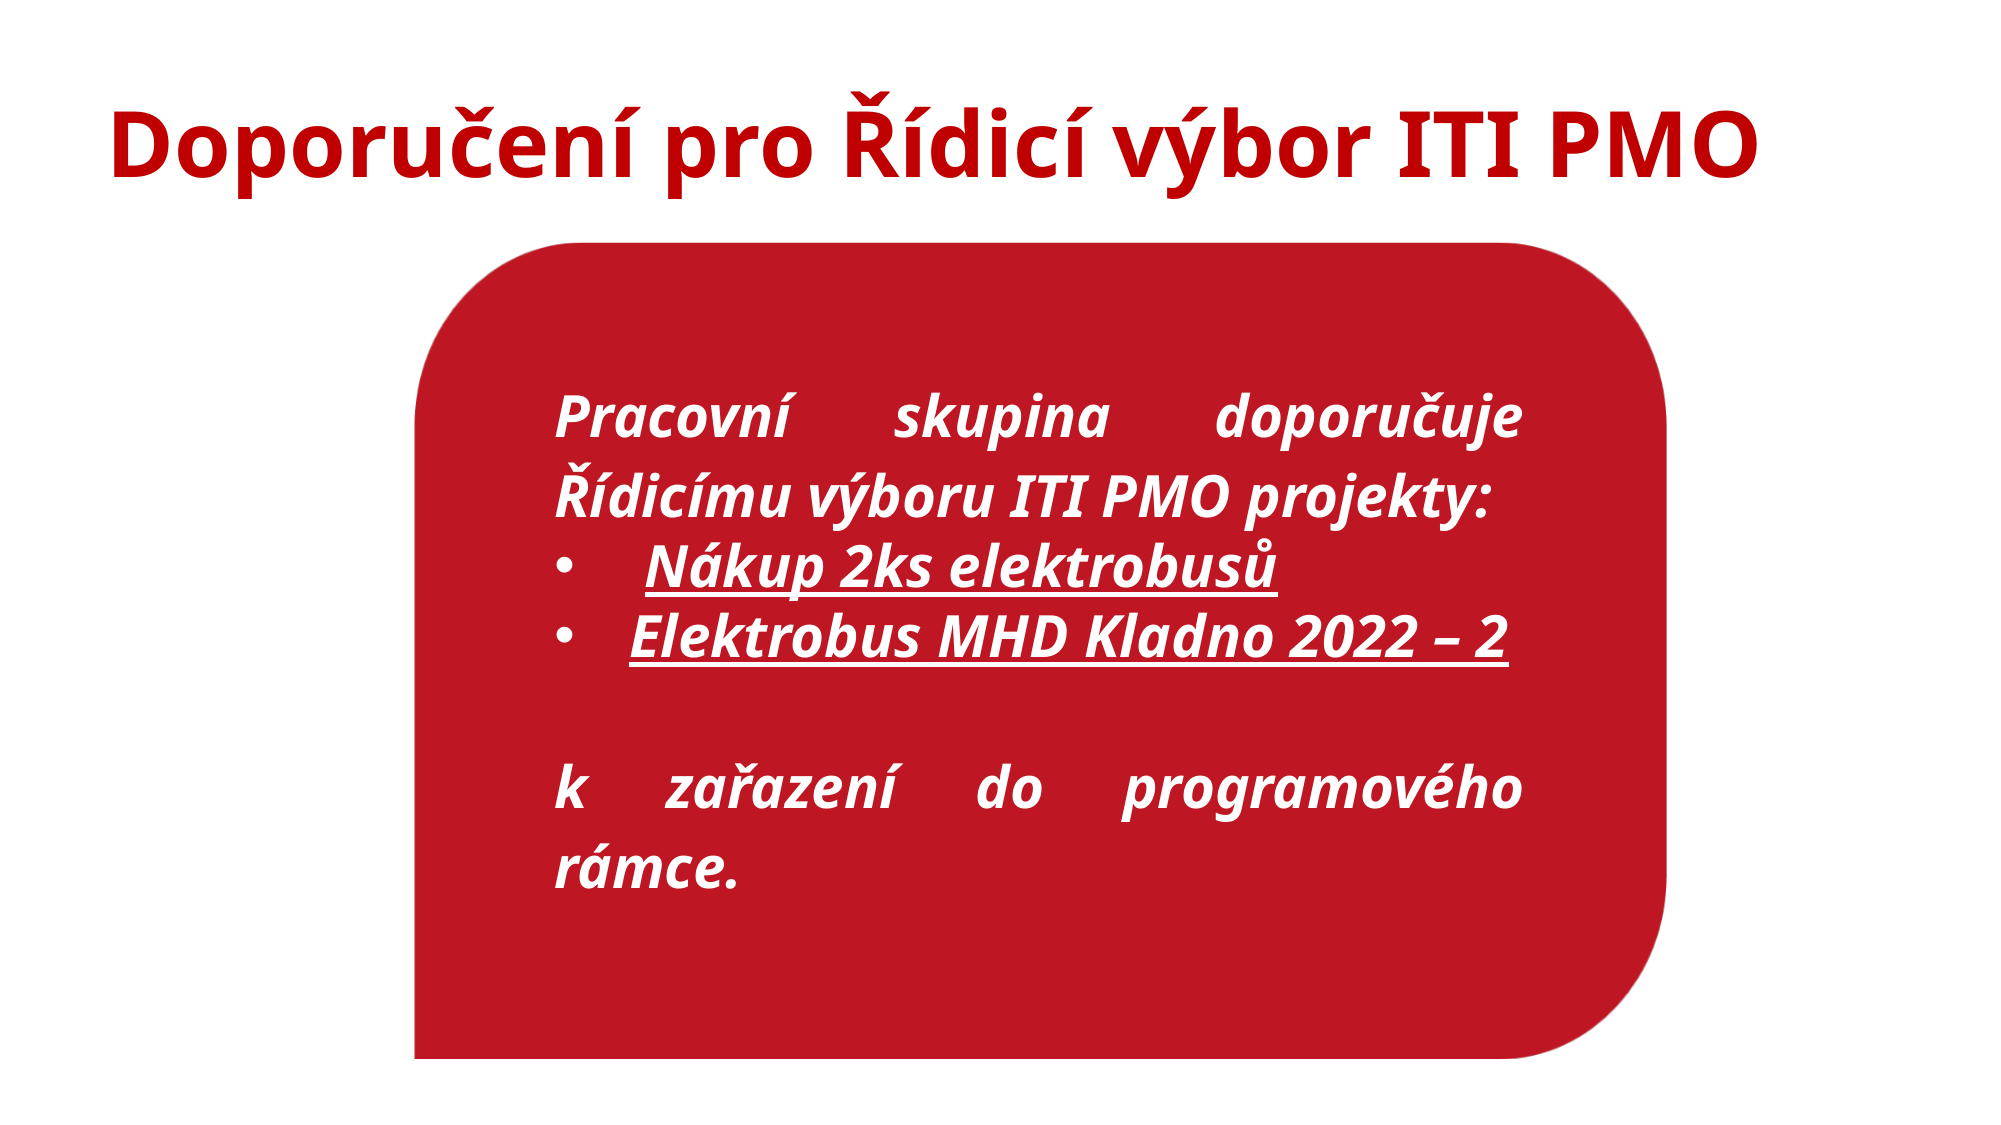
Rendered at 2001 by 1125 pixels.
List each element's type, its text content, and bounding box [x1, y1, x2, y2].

picture [415, 23, 1667, 1125]
text_box Pracovní skupina doporučuje Řídicímu výboru ITI PMO projekty: Nákup 2ks elektrobusů Elektrobus MHD Kladno 2022 – 2 k zařazení do programového rámce. [1448, 361, 1540, 1000]
title Doporučení pro Řídicí výbor ITI PMO [1448, 38, 1817, 257]
text_box Pracovní skupina doporučuje Řídicímu výboru ITI PMO projekty: Nákup 2ks elektrobusů Elektrobus MHD Kladno 2022 – 2 k zařazení do programového rámce. [539, 361, 631, 1000]
title Doporučení pro Řídicí výbor ITI PMO [91, 38, 631, 257]
